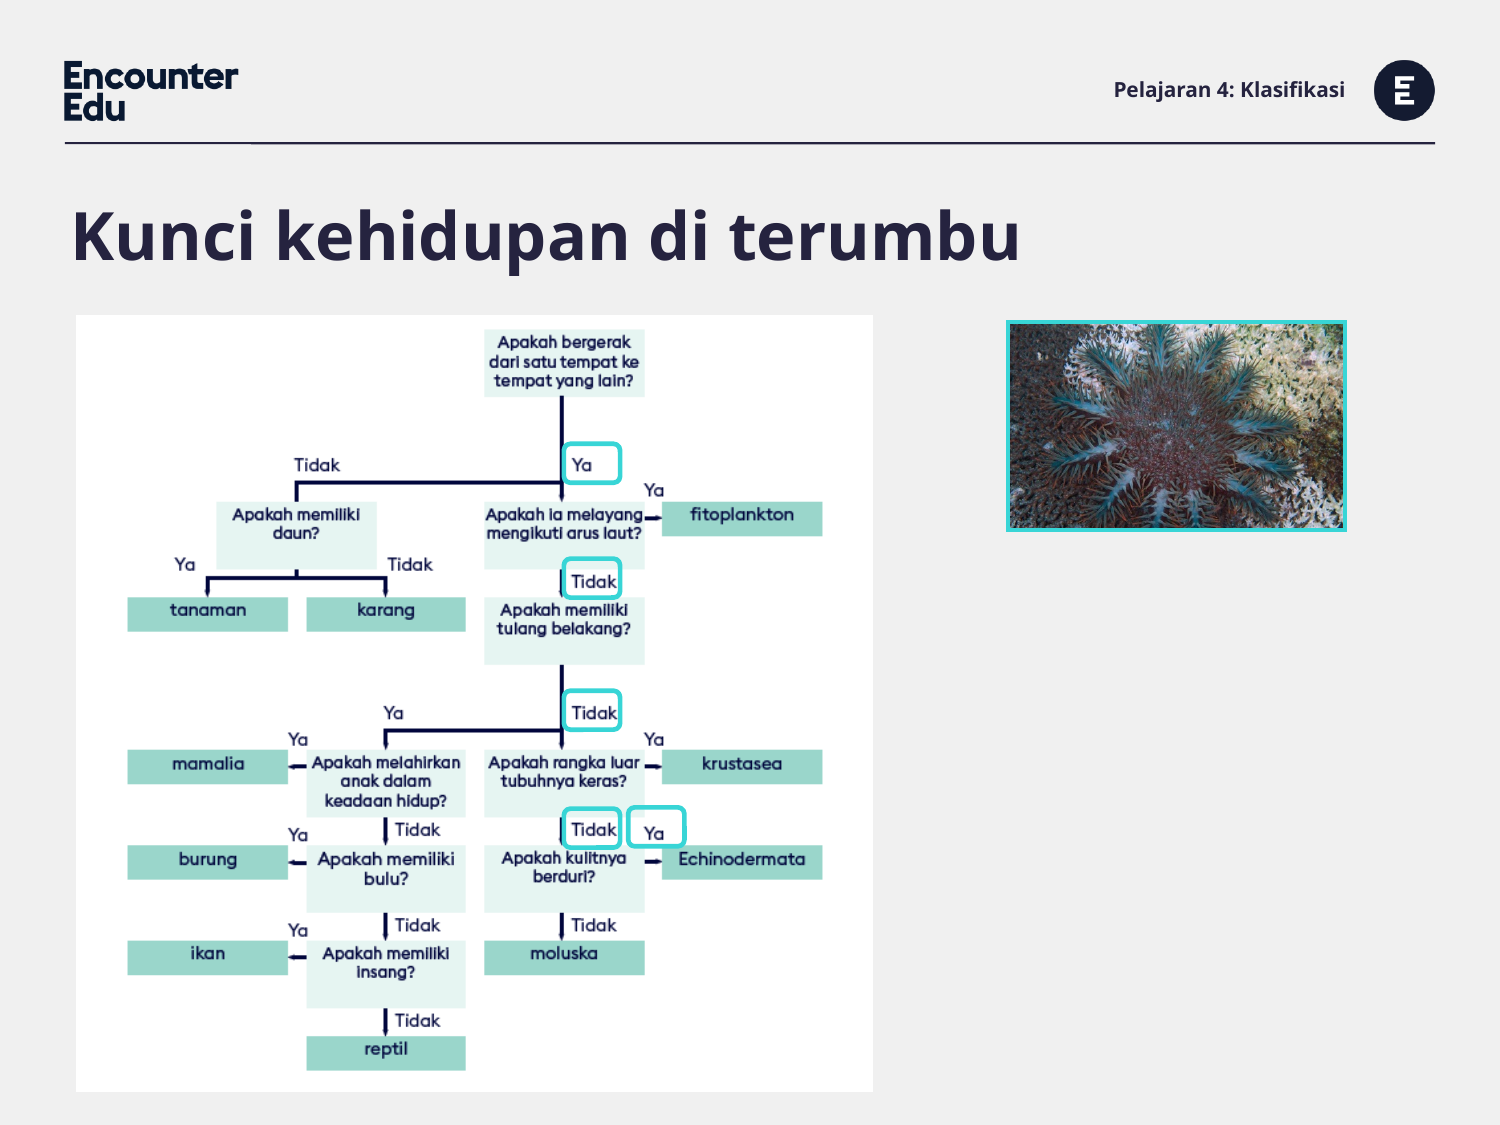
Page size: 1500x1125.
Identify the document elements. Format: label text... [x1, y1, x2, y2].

picture [1372, 58, 1436, 122]
text_box Kunci kehidupan di terumbu [63, 184, 1414, 294]
picture [1009, 323, 1344, 528]
picture [75, 314, 873, 1092]
title Pelajaran 4: Klasifikasi [749, 67, 1359, 114]
picture [60, 59, 243, 122]
